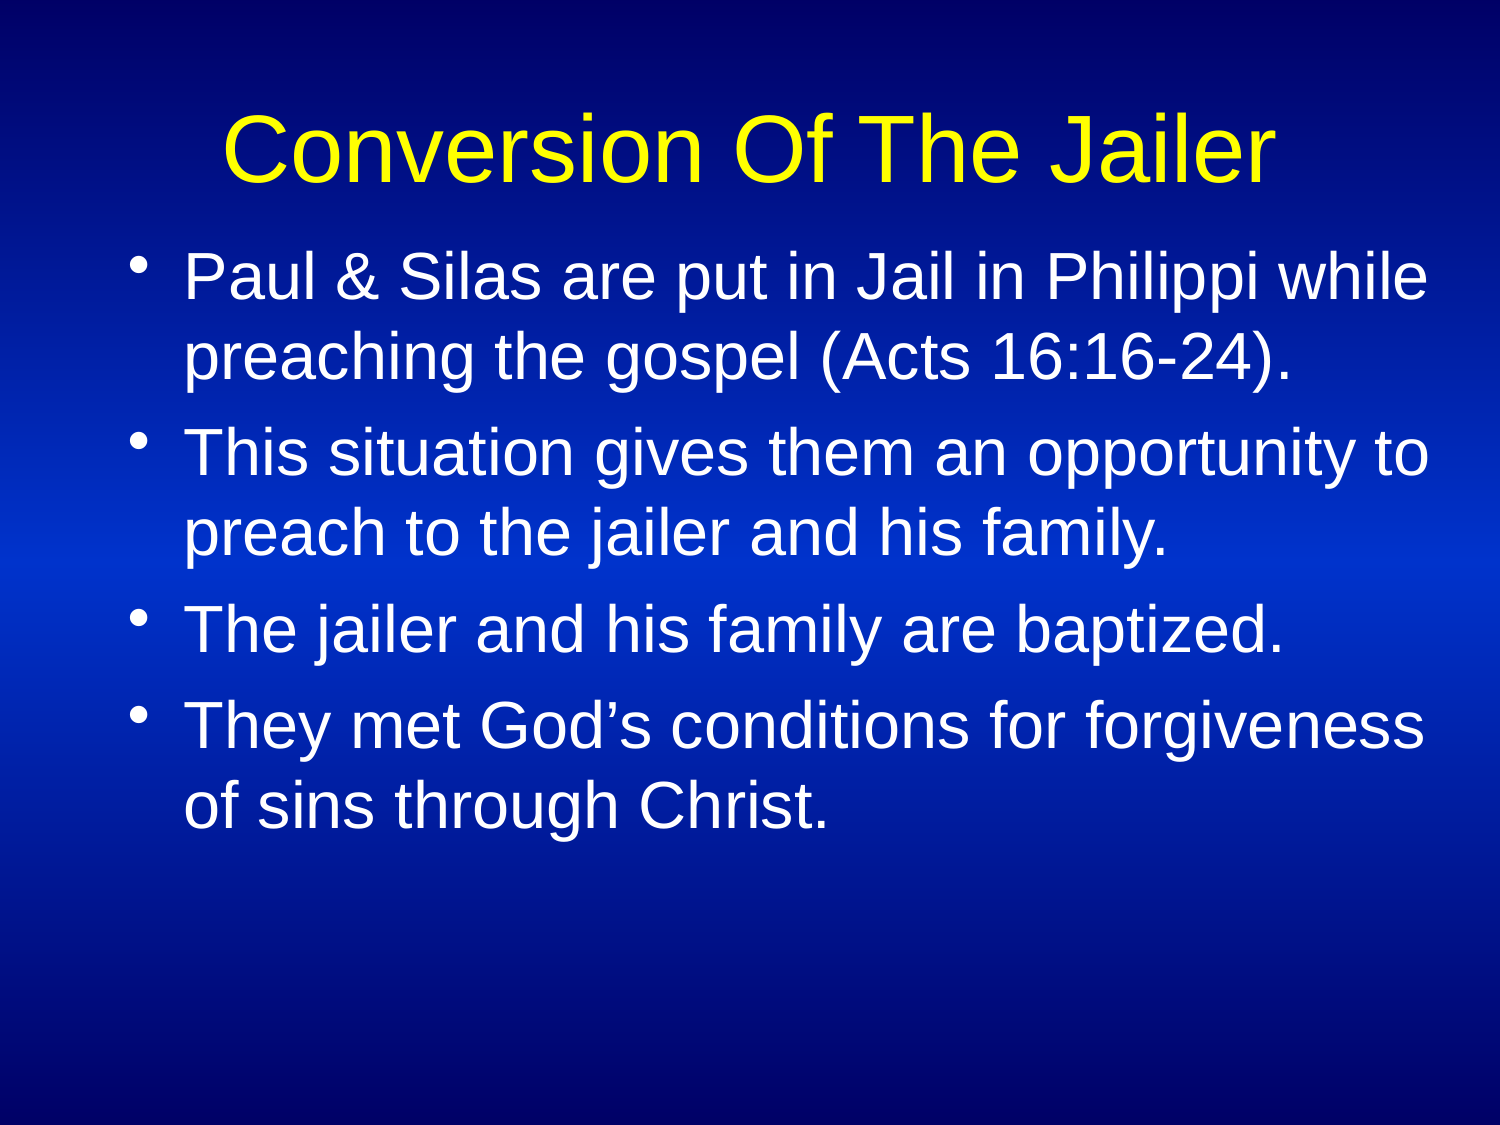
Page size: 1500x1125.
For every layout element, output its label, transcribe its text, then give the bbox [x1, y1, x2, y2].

list Paul & Silas are put in Jail in Philippi while preaching the gospel (Acts 16:16-24). This situation gives them an opportunity to preach to the jailer and his family. The jailer and his family are baptized. They met God’s conditions for forgiveness of sins through Christ. [112, 224, 1463, 875]
title Conversion Of The Jailer [37, 50, 1463, 238]
